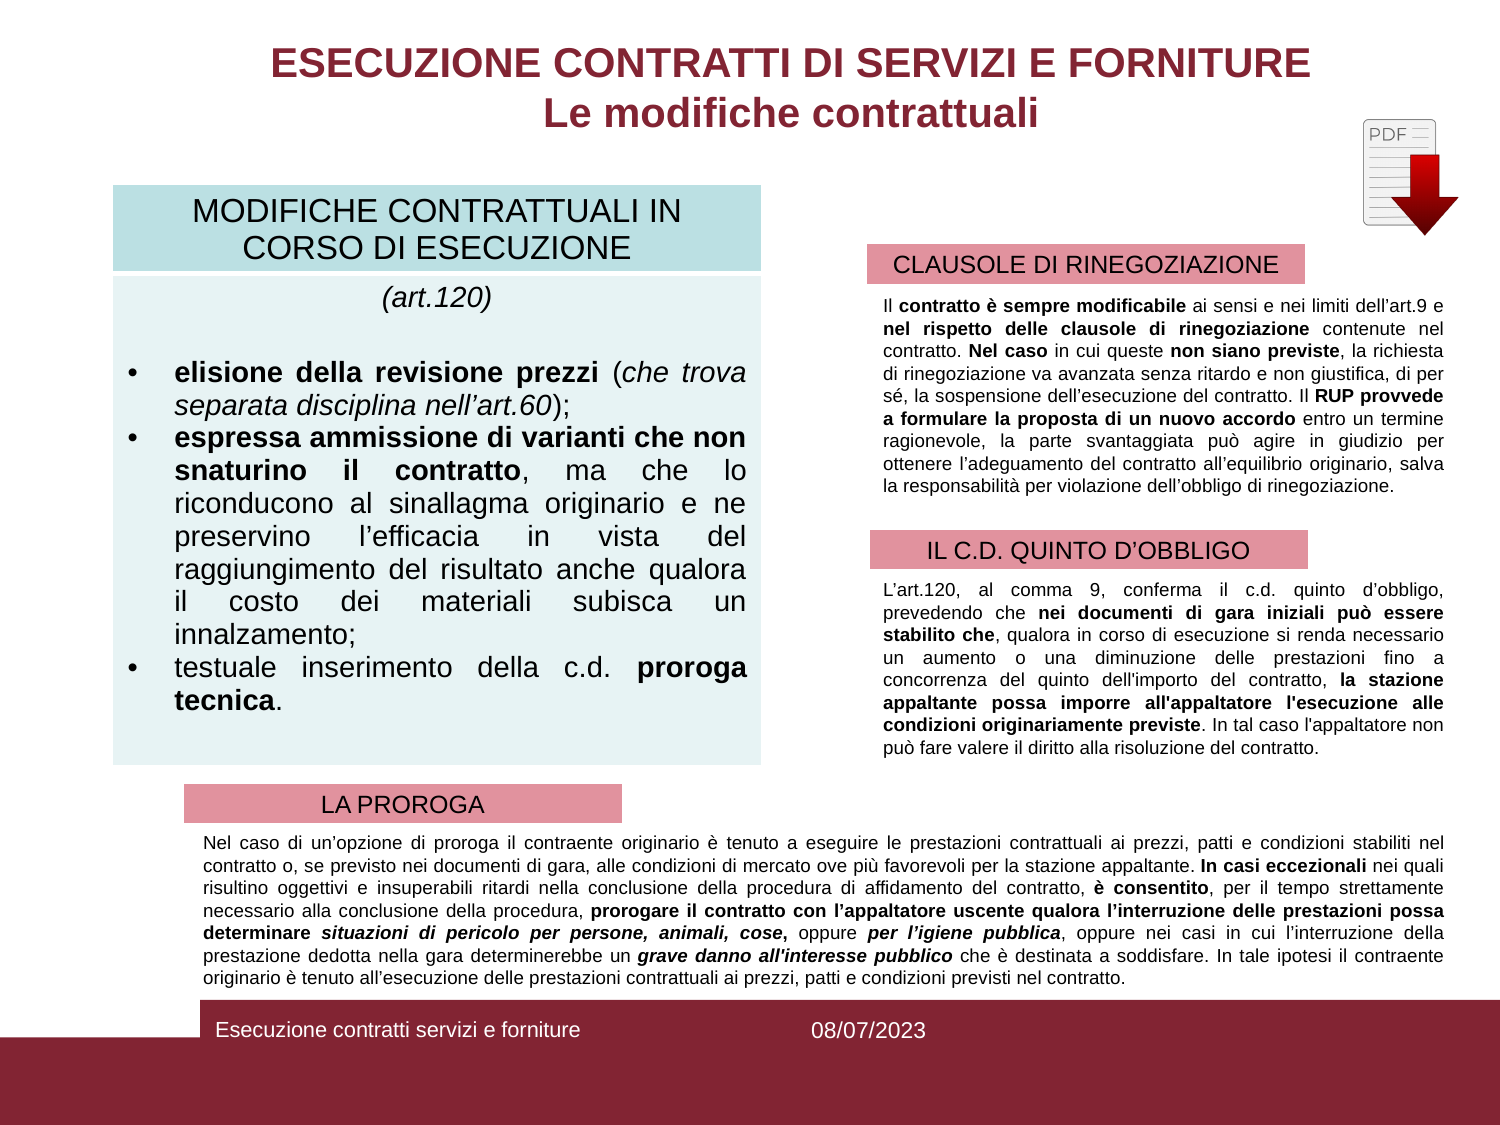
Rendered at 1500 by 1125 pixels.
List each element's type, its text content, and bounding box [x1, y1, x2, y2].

text_box Nel caso di un’opzione di proroga il contraente originario è tenuto a eseguire le prestazioni contrattuali ai prezzi, patti e condizioni stabiliti nel contratto o, se previsto nei documenti di gara, alle condizioni di mercato ove più favorevoli per la stazione appaltante. In casi eccezionali nei quali risultino oggettivi e insuperabili ritardi nella conclusione della procedura di affidamento del contratto, è consentito, per il tempo strettamente necessario alla conclusione della procedura, prorogare il contratto con l’appaltatore uscente qualora l’interruzione delle prestazioni possa determinare situazioni di pericolo per persone, animali, cose, oppure per l’igiene pubblica, oppure nei casi in cui l’interruzione della prestazione dedotta nella gara determinerebbe un grave danno all'interesse pubblico che è destinata a soddisfare. In tale ipotesi il contraente originario è tenuto all’esecuzione delle prestazioni contrattuali ai prezzi, patti e condizioni previsti nel contratto. [188, 823, 1459, 996]
table_header IL C.D. QUINTO D’OBBLIGO [870, 530, 1308, 569]
table_header CLAUSOLE DI RINEGOZIAZIONE [867, 244, 1305, 284]
text_box L’art.120, al comma 9, conferma il c.d. quinto d’obbligo, prevedendo che nei documenti di gara iniziali può essere stabilito che, qualora in corso di esecuzione si renda necessario un aumento o una diminuzione delle prestazioni fino a concorrenza del quinto dell'importo del contratto, la stazione appaltante possa imporre all'appaltatore l'esecuzione alle condizioni originariamente previste. In tal caso l'appaltatore non può fare valere il diritto alla risoluzione del contratto. [868, 570, 1459, 766]
title ESECUZIONE CONTRATTI DI SERVIZI E FORNITURE Le modifiche contrattuali [182, 27, 1400, 153]
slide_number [733, 1008, 1025, 1084]
table_header MODIFICHE CONTRATTUALI IN CORSO DI ESECUZIONE [113, 185, 761, 271]
footer Esecuzione contratti servizi e forniture [200, 1008, 733, 1084]
table_cell (art.120) elisione della revisione prezzi (che trova separata disciplina nell’art.60); espressa ammissione di varianti che non snaturino il contratto, ma che lo riconducono al sinallagma originario e ne preservino l’efficacia in vista del raggiungimento del risultato anche qualora il costo dei materiali subisca un innalzamento; testuale inserimento della c.d. proroga tecnica. [113, 276, 761, 765]
picture [1323, 114, 1500, 240]
table_header LA PROROGA [184, 784, 622, 823]
text_box Il contratto è sempre modificabile ai sensi e nei limiti dell’art.9 e nel rispetto delle clausole di rinegoziazione contenute nel contratto. Nel caso in cui queste non siano previste, la richiesta di rinegoziazione va avanzata senza ritardo e non giustifica, di per sé, la sospensione dell’esecuzione del contratto. Il RUP provvede a formulare la proposta di un nuovo accordo entro un termine ragionevole, la parte svantaggiata può agire in giudizio per ottenere l’adeguamento del contratto all’equilibrio originario, salva la responsabilità per violazione dell’obbligo di rinegoziazione. [868, 286, 1459, 504]
